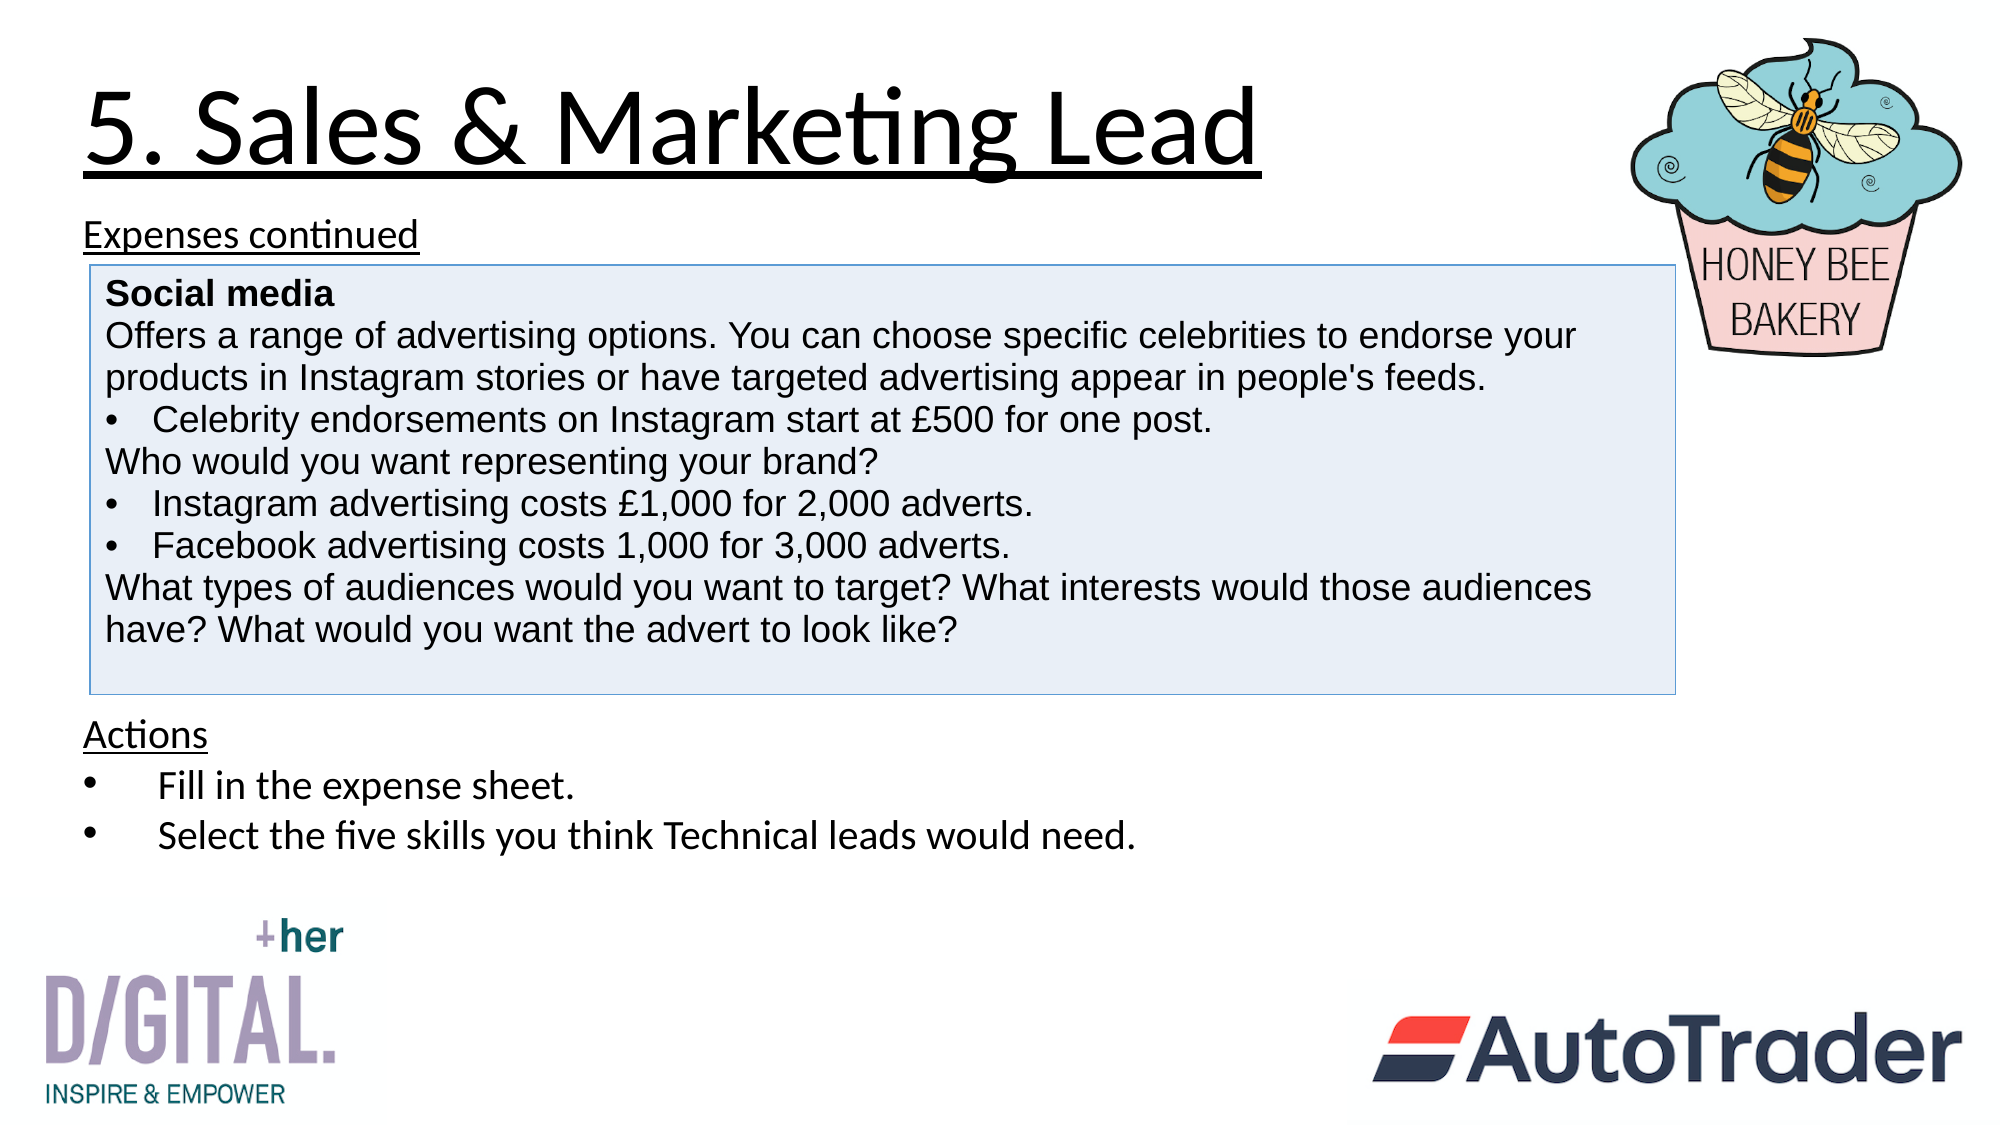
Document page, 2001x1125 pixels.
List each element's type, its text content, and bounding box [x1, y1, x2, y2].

picture [1347, 978, 2000, 1125]
text_box 5. Sales & Marketing Lead [67, 44, 1586, 195]
picture [0, 897, 387, 1125]
text_box Expenses continued Actions Fill in the expense sheet. Select the five skills you think Technical leads would need. [67, 199, 1676, 915]
picture [1591, 0, 2000, 401]
table_header Social media Offers a range of advertising options. You can choose specific celebrities to endorse your products in Instagram stories or have targeted advertising appear in people's feeds. Celebrity endorsements on Instagram start at £500 for one post. Who would you want representing your brand? Instagram advertising costs £1,000 for 2,000 adverts. Facebook advertising costs 1,000 for 3,000 adverts. What types of audiences would you want to target? What interests would those audiences have? What would you want the advert to look like? [91, 266, 1675, 694]
